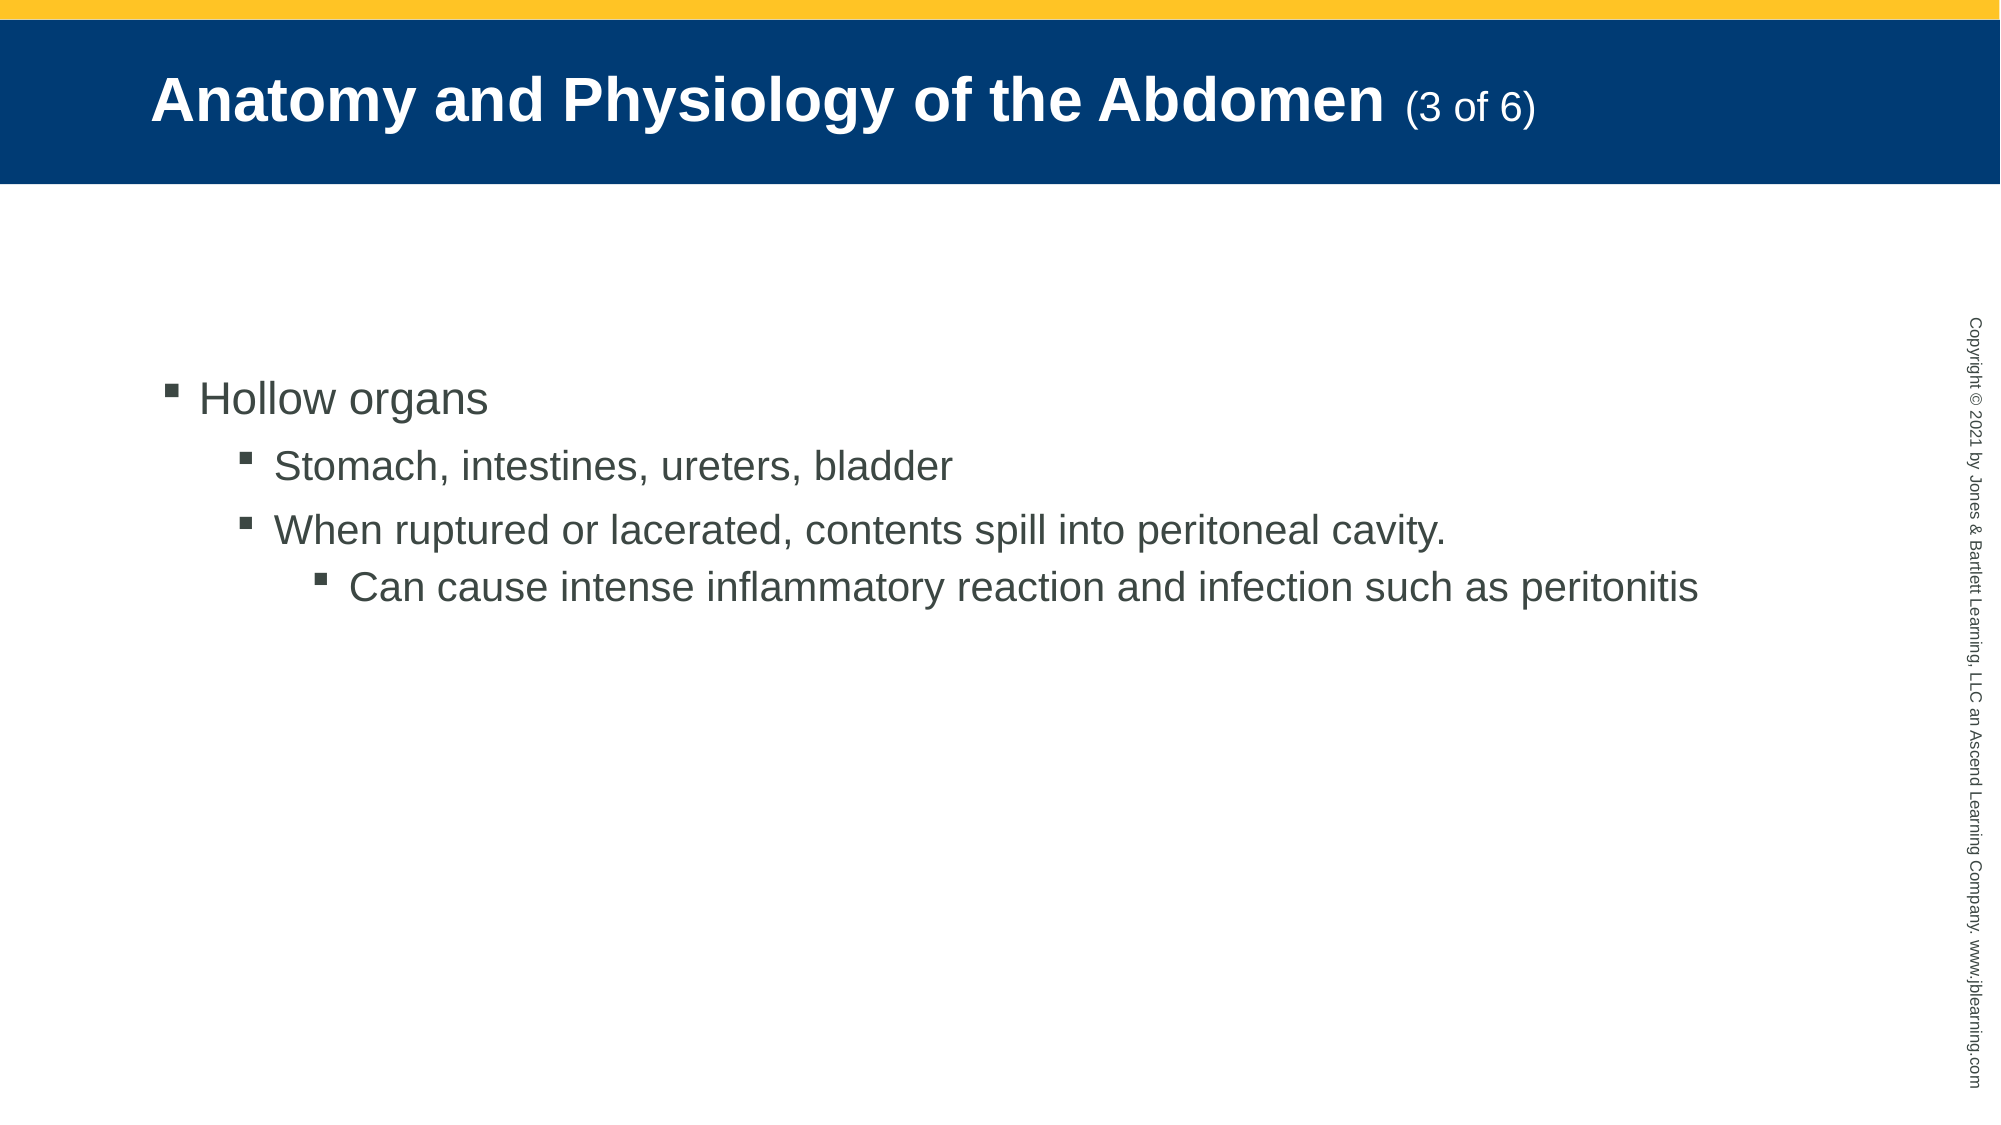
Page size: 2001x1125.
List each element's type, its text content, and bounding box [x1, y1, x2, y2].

title Anatomy and Physiology of the Abdomen (3 of 6) [0, 19, 2000, 185]
list Hollow organs Stomach, intestines, ureters, bladder When ruptured or lacerated, contents spill into peritoneal cavity. Can cause intense inflammatory reaction and infection such as peritonitis [146, 361, 1859, 1016]
